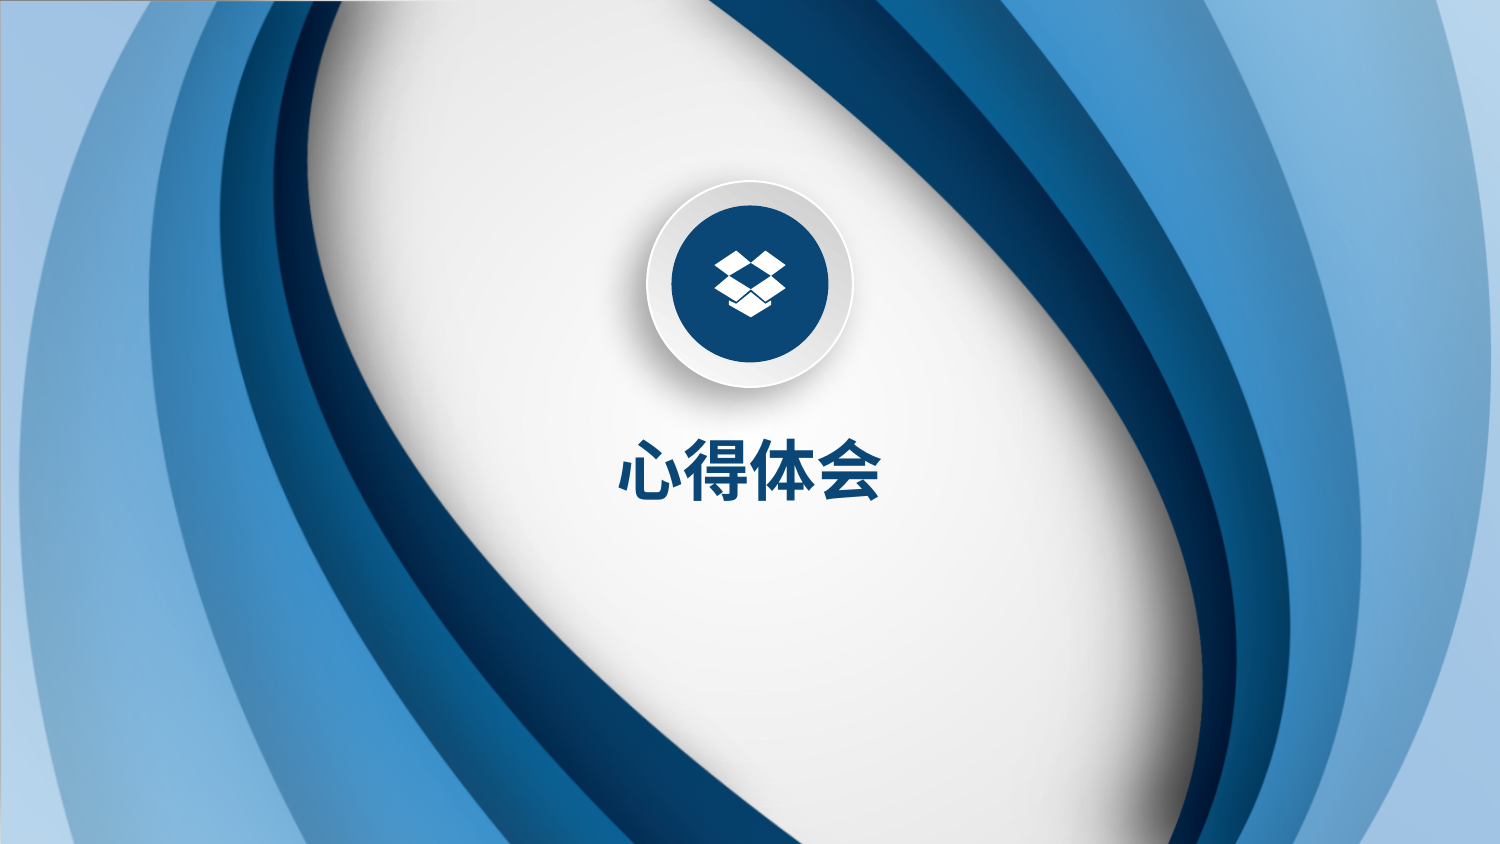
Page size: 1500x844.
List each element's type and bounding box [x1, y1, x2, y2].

picture [0, 0, 1500, 844]
text_box [647, 181, 853, 387]
